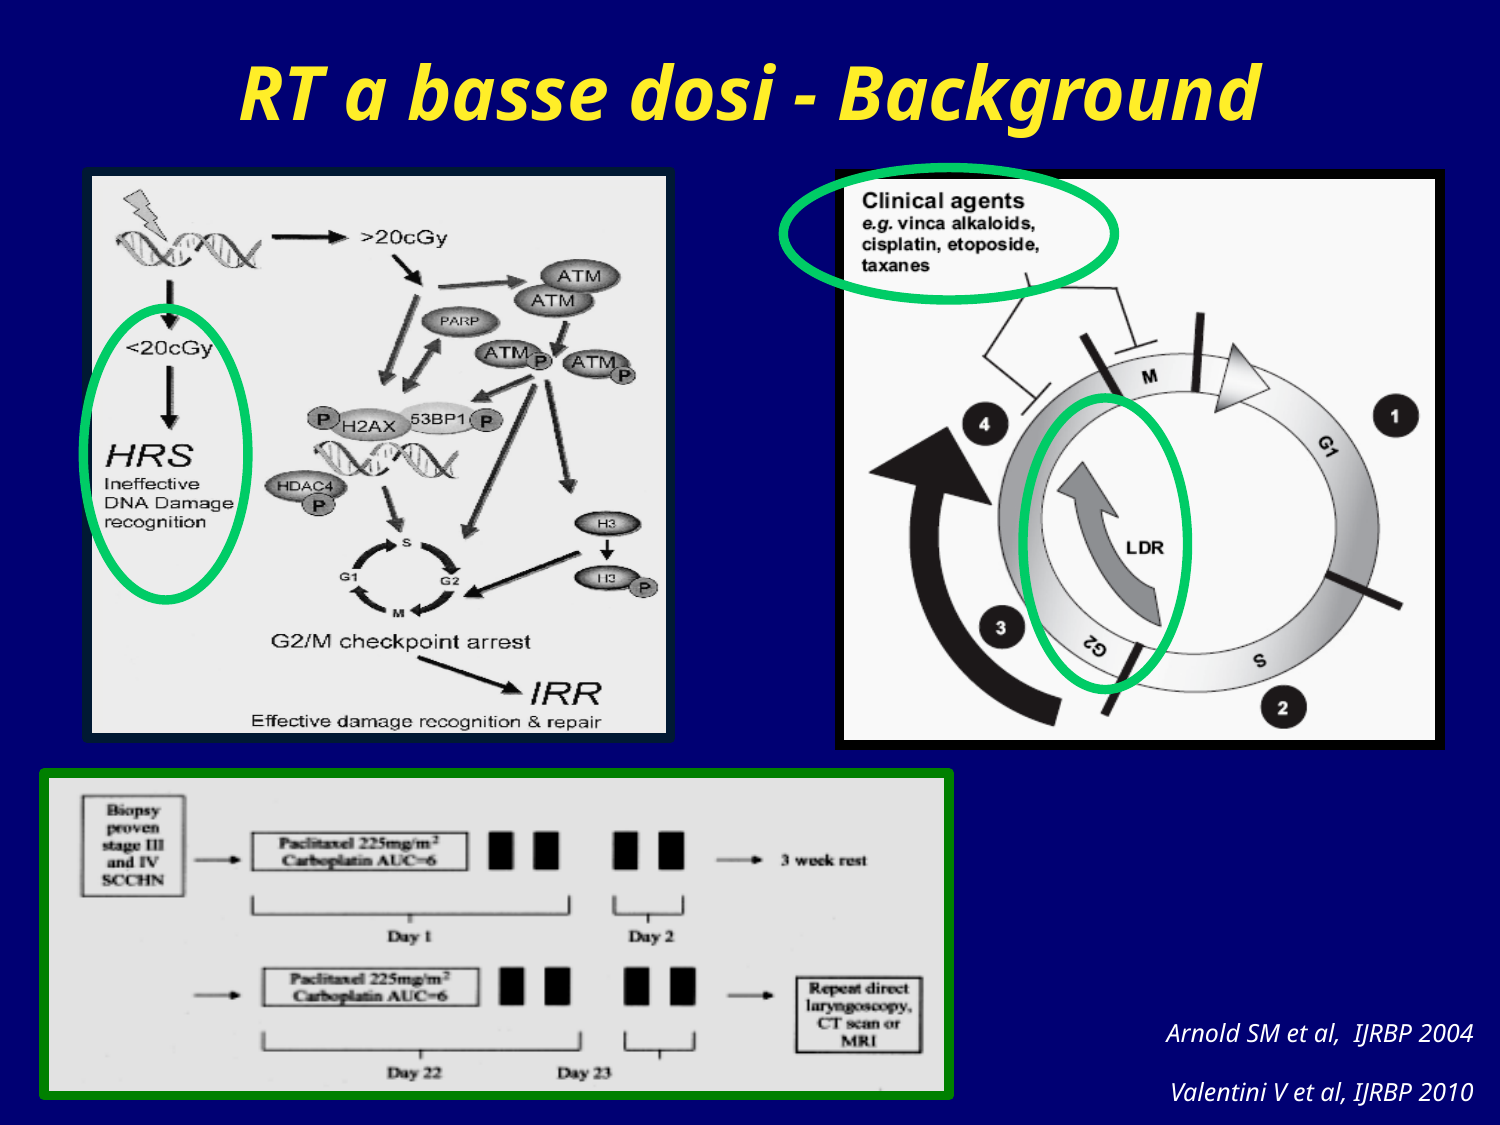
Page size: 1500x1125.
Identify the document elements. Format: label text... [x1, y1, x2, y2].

picture [843, 178, 1436, 741]
text_box [863, 167, 1035, 177]
text_box [783, 184, 838, 283]
title RT a basse dosi - Background [0, 1, 1500, 180]
picture [91, 175, 667, 734]
text_box Arnold SM et al, IJRBP 2004 Valentini V et al, IJRBP 2010 [844, 1009, 1489, 1115]
picture [48, 777, 945, 1092]
